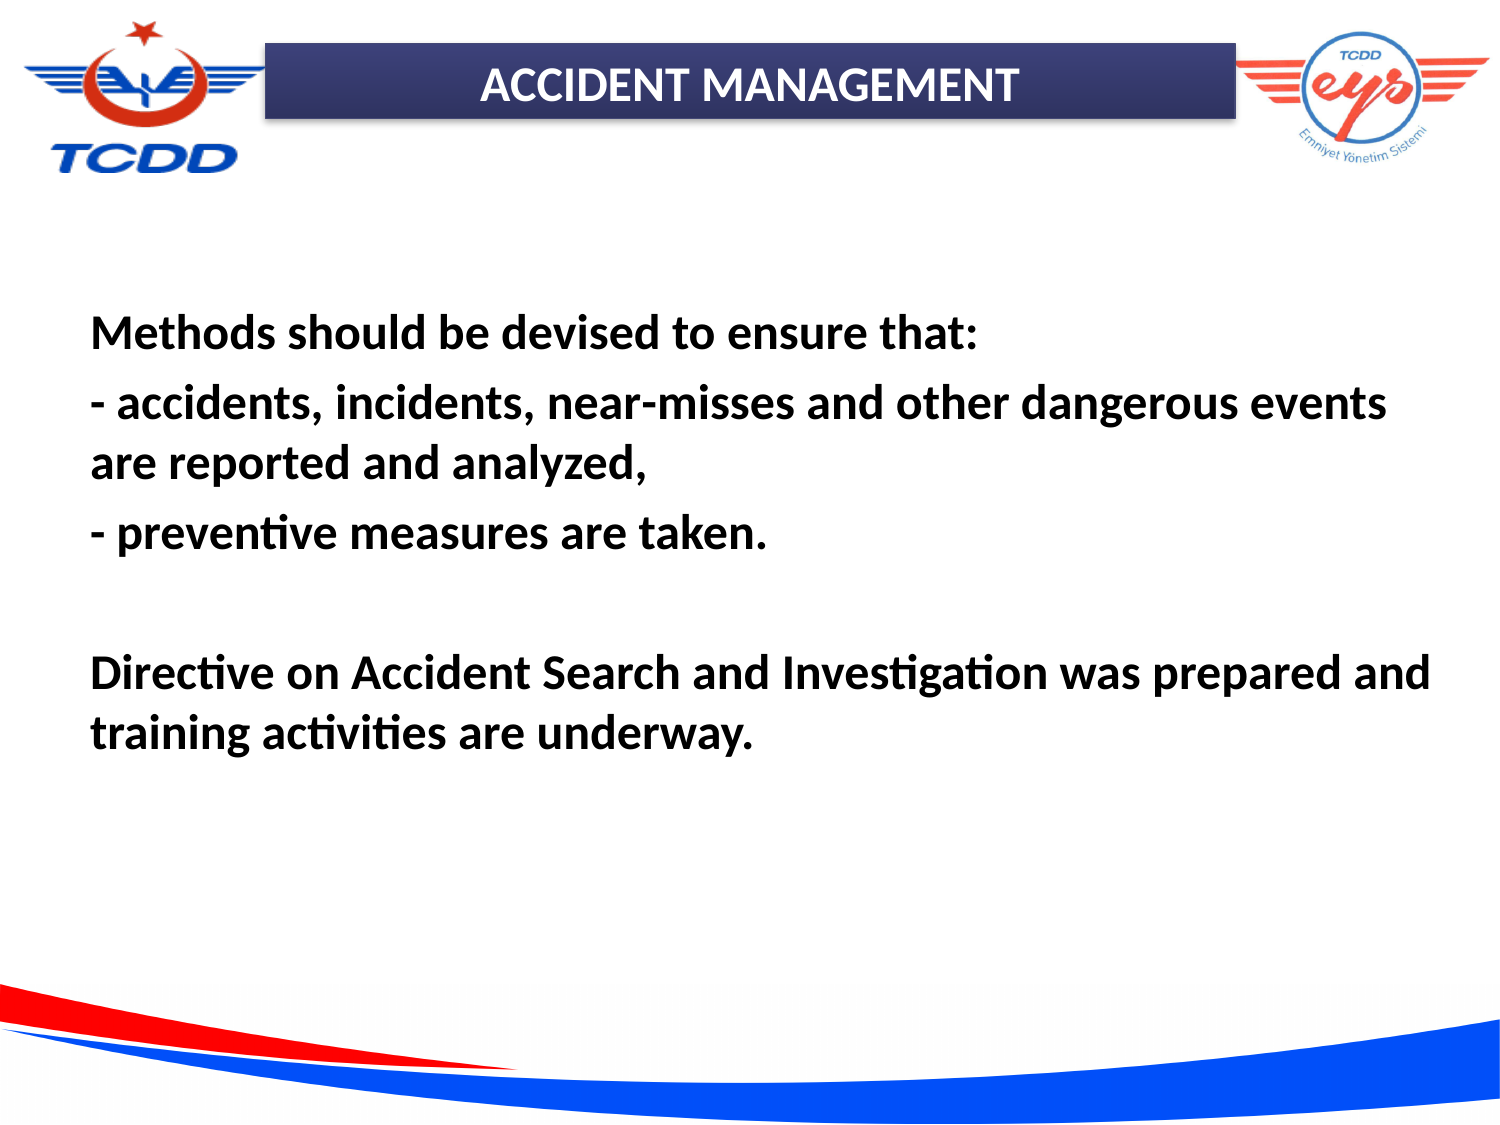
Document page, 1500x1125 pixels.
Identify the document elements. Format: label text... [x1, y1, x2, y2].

picture [23, 20, 266, 173]
picture [1224, 0, 1500, 173]
list Methods should be devised to ensure that: - accidents, incidents, near-misses and other dangerous events are reported and analyzed, - preventive measures are taken. Directive on Accident Search and Investigation was prepared and training activities are underway. [75, 221, 1459, 965]
text_box ACCIDENT MANAGEMENT [269, 43, 1219, 119]
picture [0, 984, 1500, 1124]
